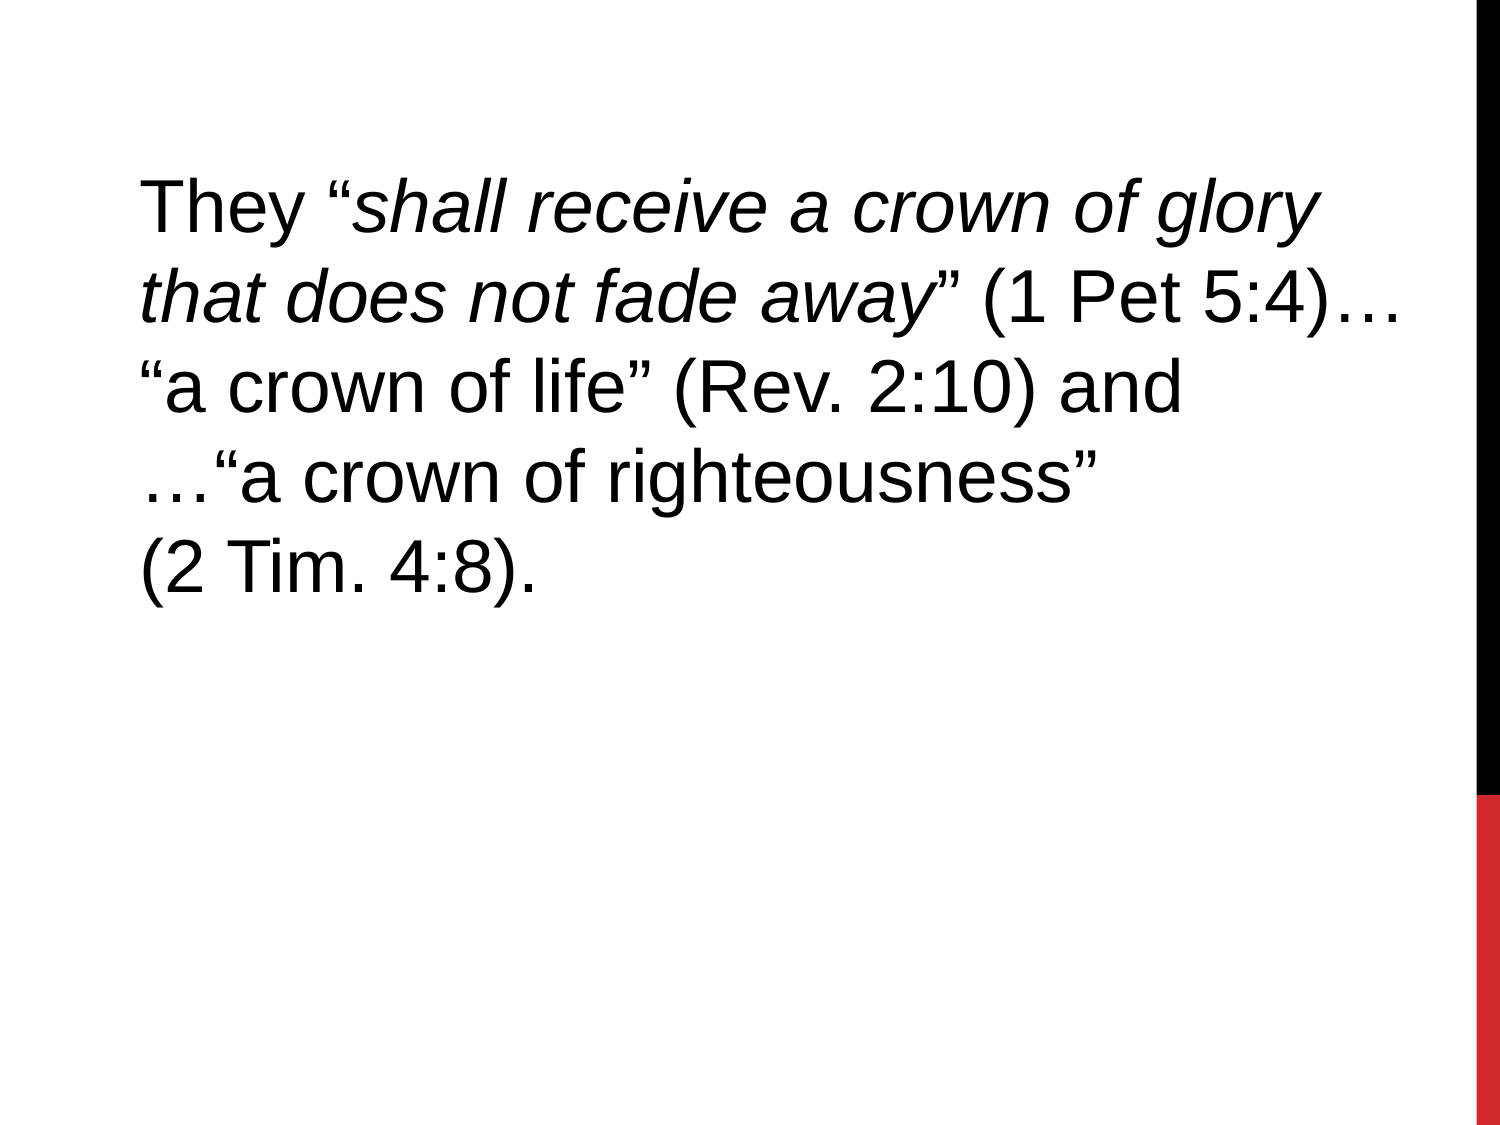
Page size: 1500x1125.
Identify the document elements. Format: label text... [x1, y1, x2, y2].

text_box They “shall receive a crown of glory that does not fade away” (1 Pet 5:4)… “a crown of life” (Rev. 2:10) and …“a crown of righteousness” (2 Tim. 4:8). [125, 149, 1425, 615]
